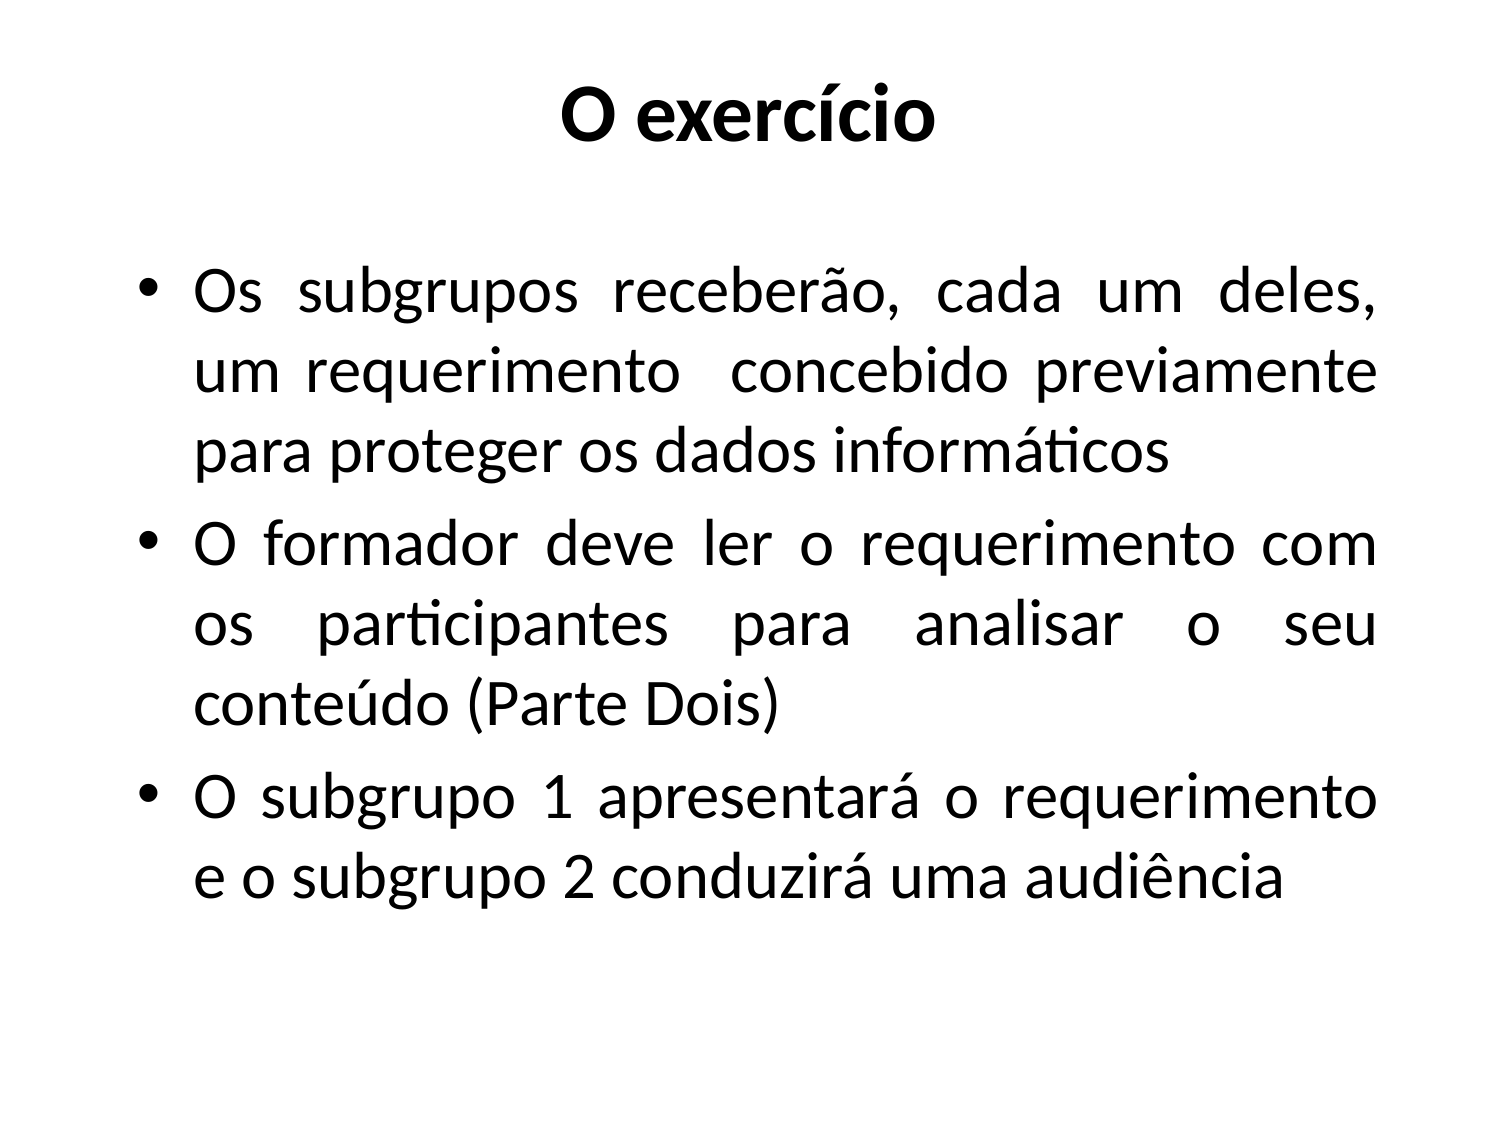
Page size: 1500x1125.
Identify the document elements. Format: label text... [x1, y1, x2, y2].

text_box O exercício [83, 51, 1433, 239]
text_box Os subgrupos receberão, cada um deles, um requerimento concebido previamente para proteger os dados informáticos O formador deve ler o requerimento com os participantes para analisar o seu conteúdo (Parte Dois) O subgrupo 1 apresentará o requerimento e o subgrupo 2 conduzirá uma audiência [122, 239, 1394, 951]
